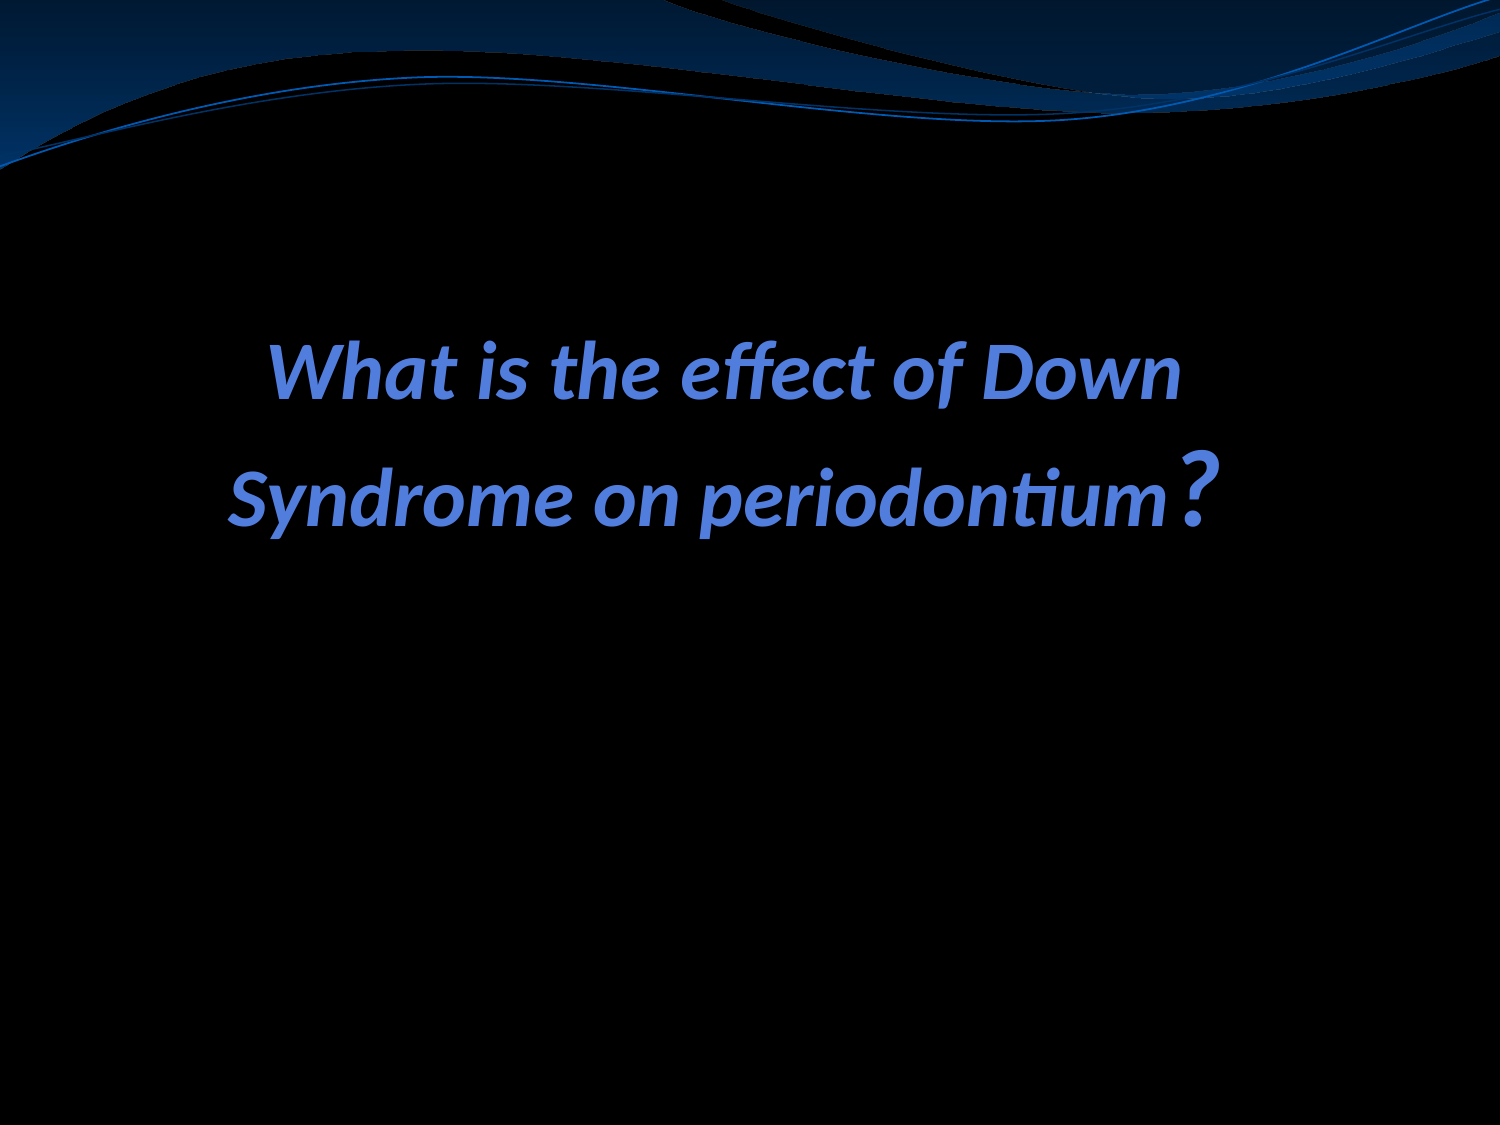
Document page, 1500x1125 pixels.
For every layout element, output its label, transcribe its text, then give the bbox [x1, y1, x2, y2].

title What is the effect of Down Syndrome on periodontium? [87, 324, 1363, 549]
